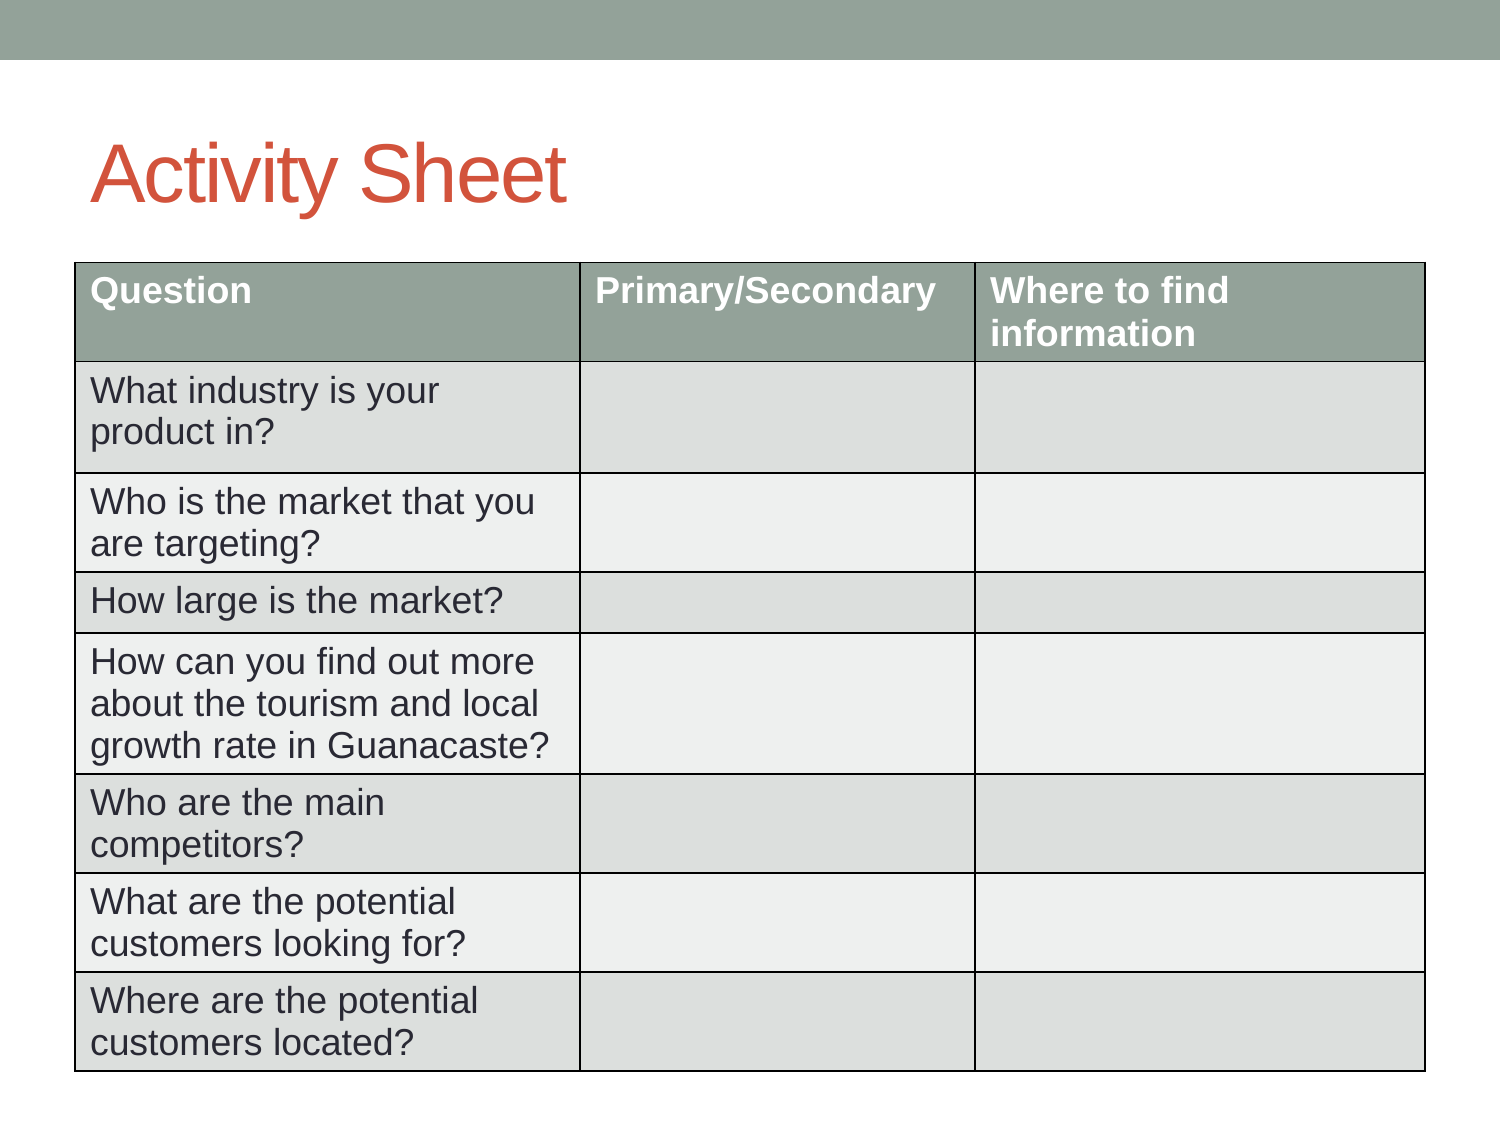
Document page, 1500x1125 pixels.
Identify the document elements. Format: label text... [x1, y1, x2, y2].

table_cell [976, 573, 1424, 632]
table_cell [581, 474, 974, 571]
table_cell Who is the market that you are targeting? [76, 474, 579, 571]
table_cell [976, 874, 1424, 971]
table_cell [976, 973, 1424, 1070]
title Activity Sheet [75, 87, 1425, 250]
table_cell [581, 874, 974, 971]
table_cell How large is the market? [76, 573, 579, 632]
table_cell [976, 474, 1424, 571]
table_cell How can you find out more about the tourism and local growth rate in Guanacaste? [76, 634, 579, 773]
table_cell [581, 573, 974, 632]
table_cell [581, 775, 974, 872]
table_cell What industry is your product in? [76, 362, 579, 472]
table_cell [581, 634, 974, 773]
table_cell Where are the potential customers located? [76, 973, 579, 1070]
table_cell [976, 362, 1424, 472]
table_cell [976, 634, 1424, 773]
table_cell [976, 775, 1424, 872]
table_header Question [76, 263, 579, 361]
table_cell What are the potential customers looking for? [76, 874, 579, 971]
table_header Primary/Secondary [581, 263, 974, 361]
table_header Where to find information [976, 263, 1424, 361]
table_cell [581, 362, 974, 472]
table_cell Who are the main competitors? [76, 775, 579, 872]
table_cell [581, 973, 974, 1070]
